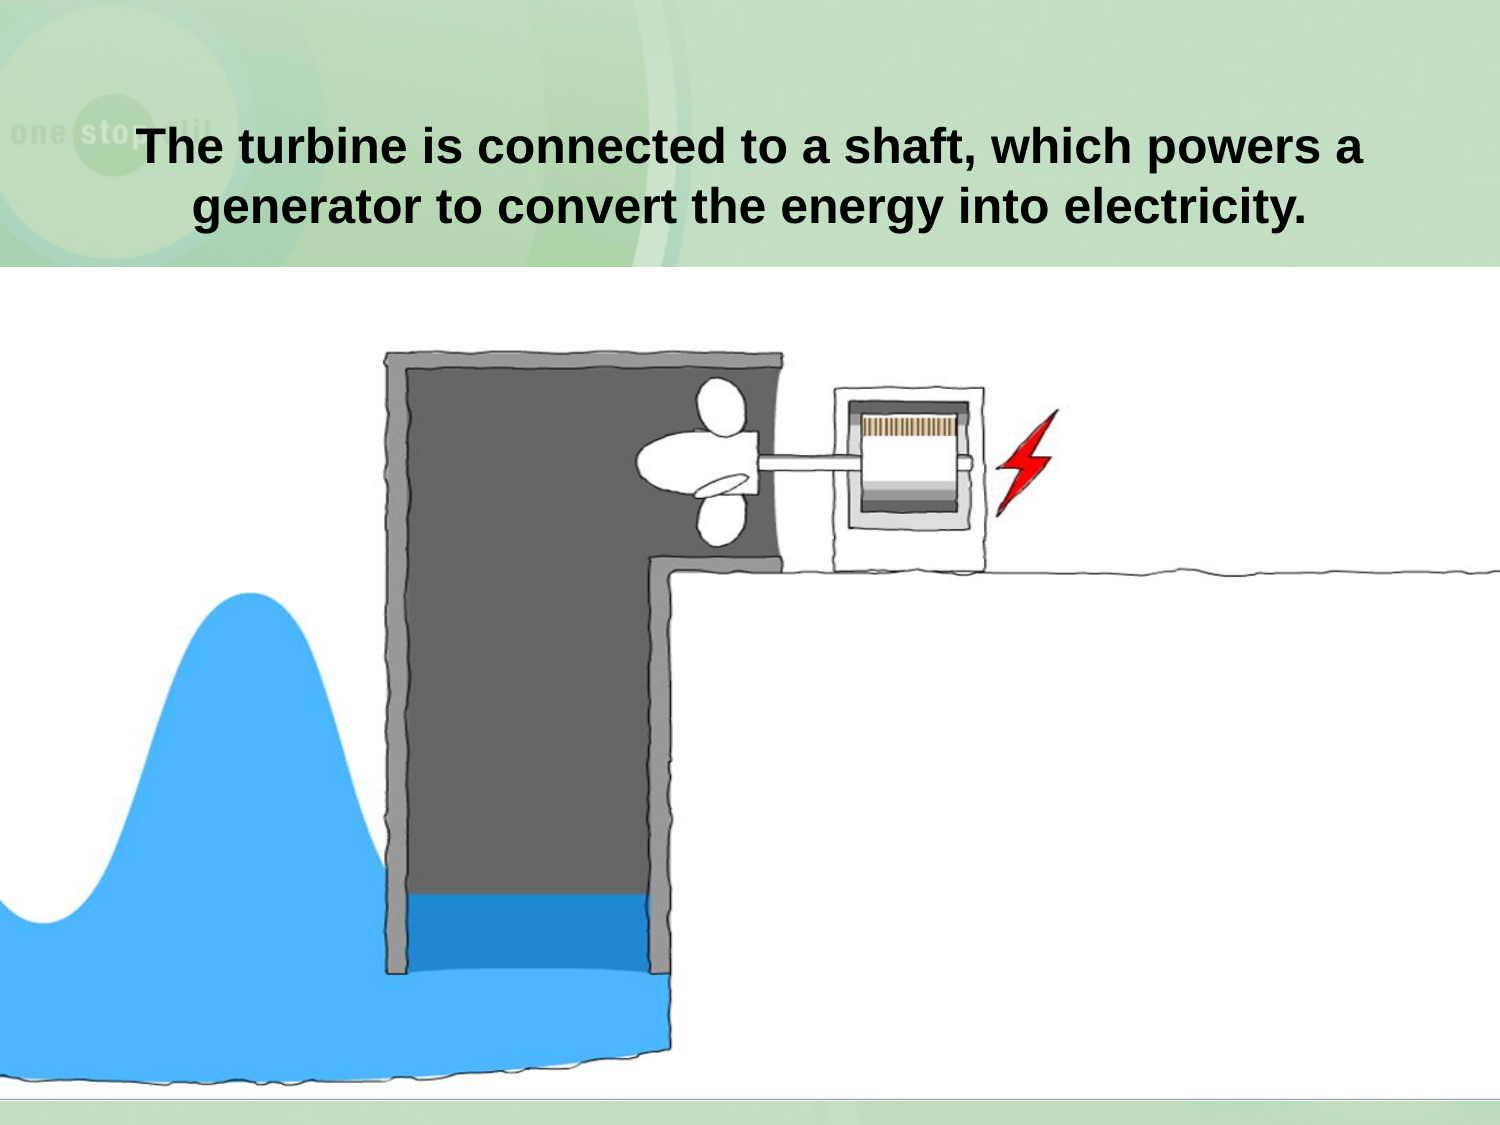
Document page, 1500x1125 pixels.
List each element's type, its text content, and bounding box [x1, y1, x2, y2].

picture [0, 0, 1500, 1125]
title The turbine is connected to a shaft, which powers a generator to convert the energy into electricity. [75, 79, 1425, 265]
